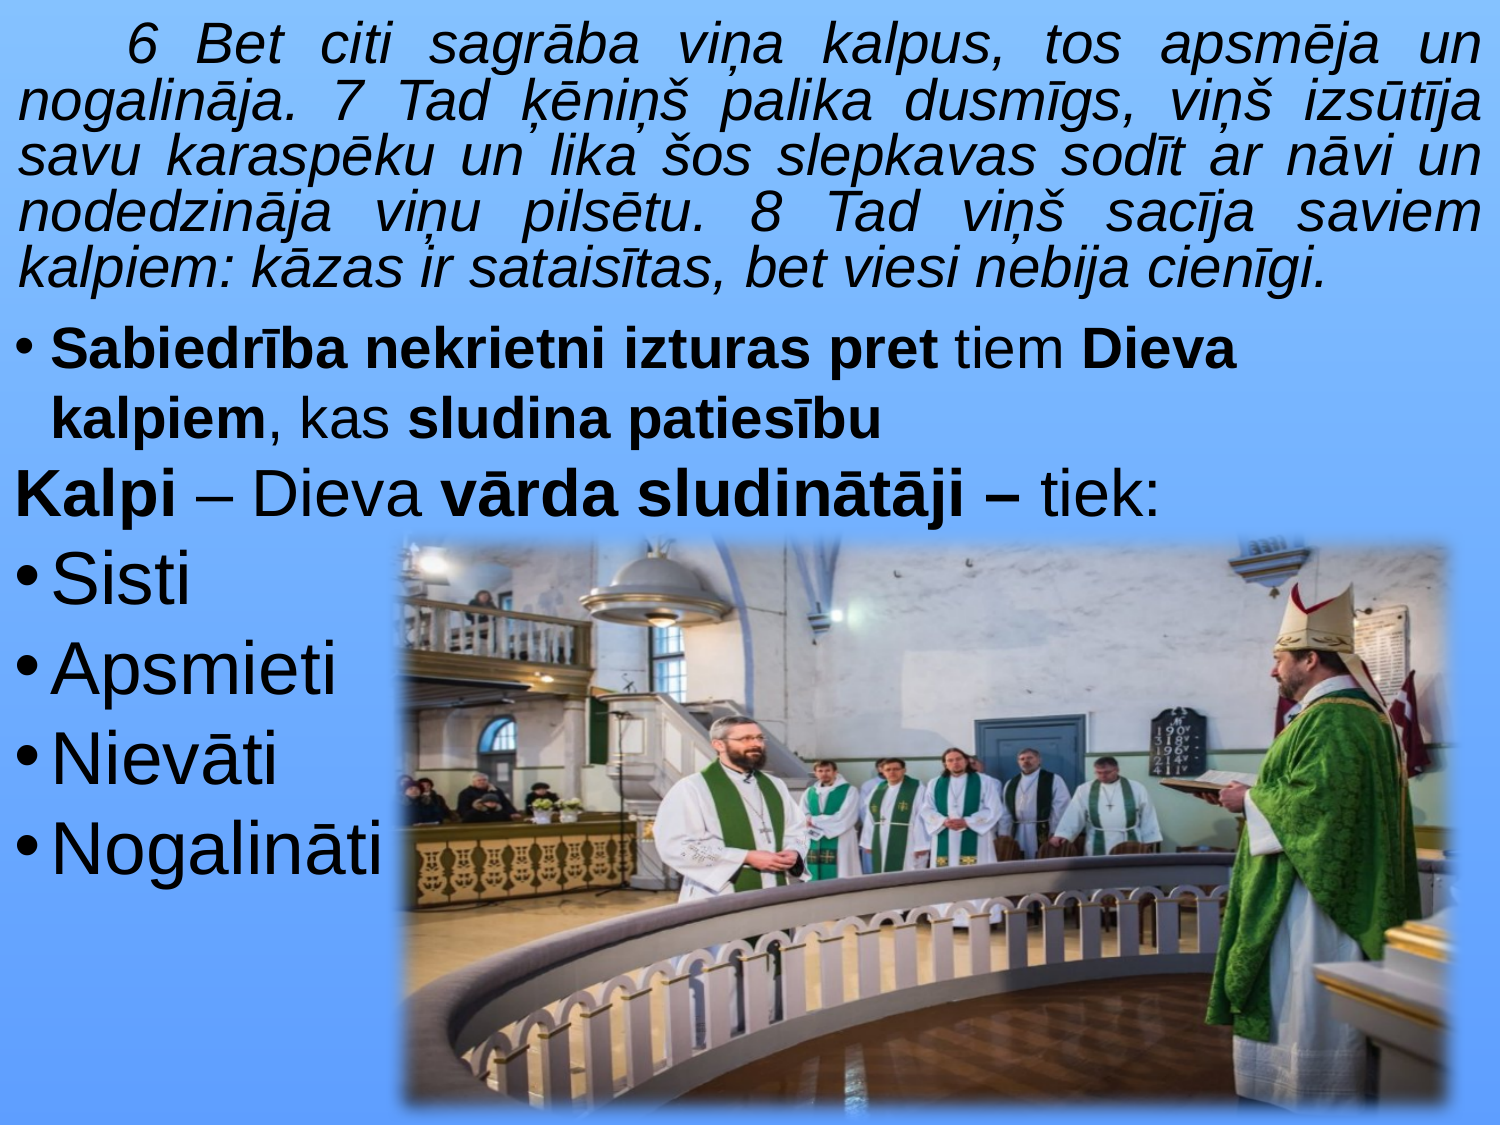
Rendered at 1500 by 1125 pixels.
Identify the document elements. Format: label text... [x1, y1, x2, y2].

text_box Sabiedrība nekrietni izturas pret tiem Dieva kalpiem, kas sludina patiesību Kalpi – Dieva vārda sludinātāji – tiek: Sisti Apsmieti Nievāti Nogalināti [0, 302, 1500, 898]
picture [386, 527, 1465, 1125]
list 6 Bet citi sagrāba viņa kalpus, tos apsmēja un nogalināja. 7 Tad ķēniņš palika dusmīgs, viņš izsūtīja savu karaspēku un lika šos slepkavas sodīt ar nāvi un nodedzināja viņu pilsētu. 8 Tad viņš sacīja saviem kalpiem: kāzas ir sataisītas, bet viesi nebija cienīgi. [0, 11, 1500, 185]
